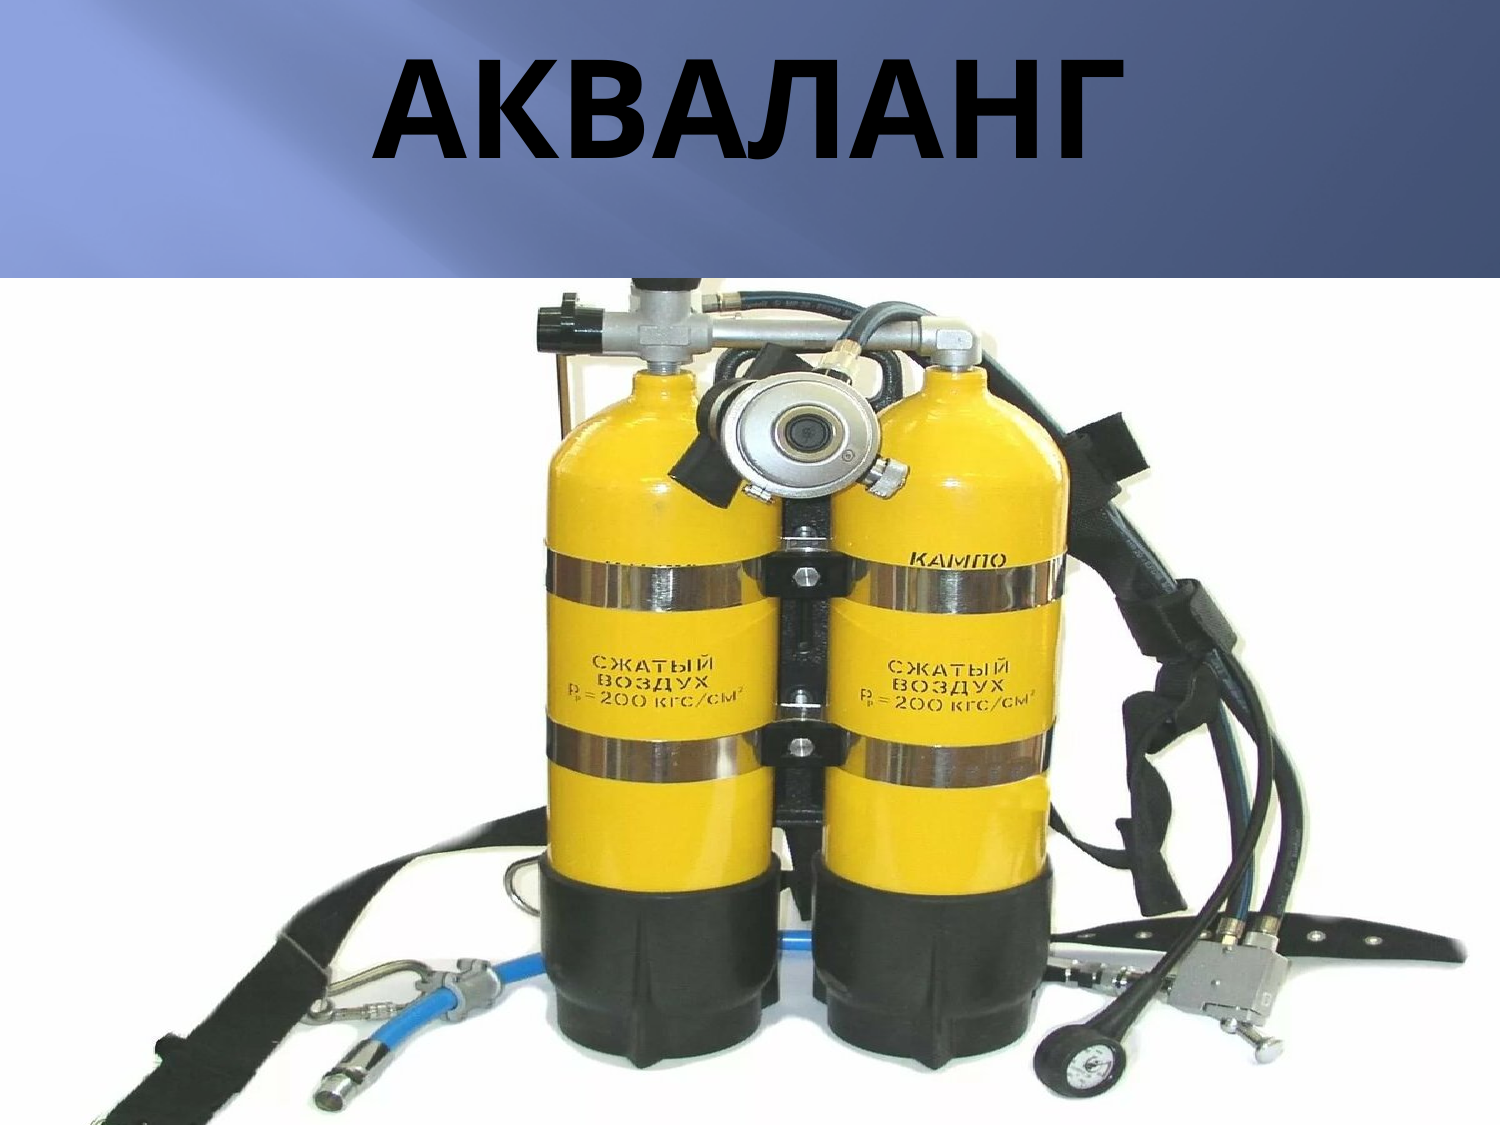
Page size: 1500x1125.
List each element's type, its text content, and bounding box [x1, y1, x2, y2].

title АКВАЛАНГ [300, 0, 1200, 186]
picture [0, 278, 1500, 1125]
